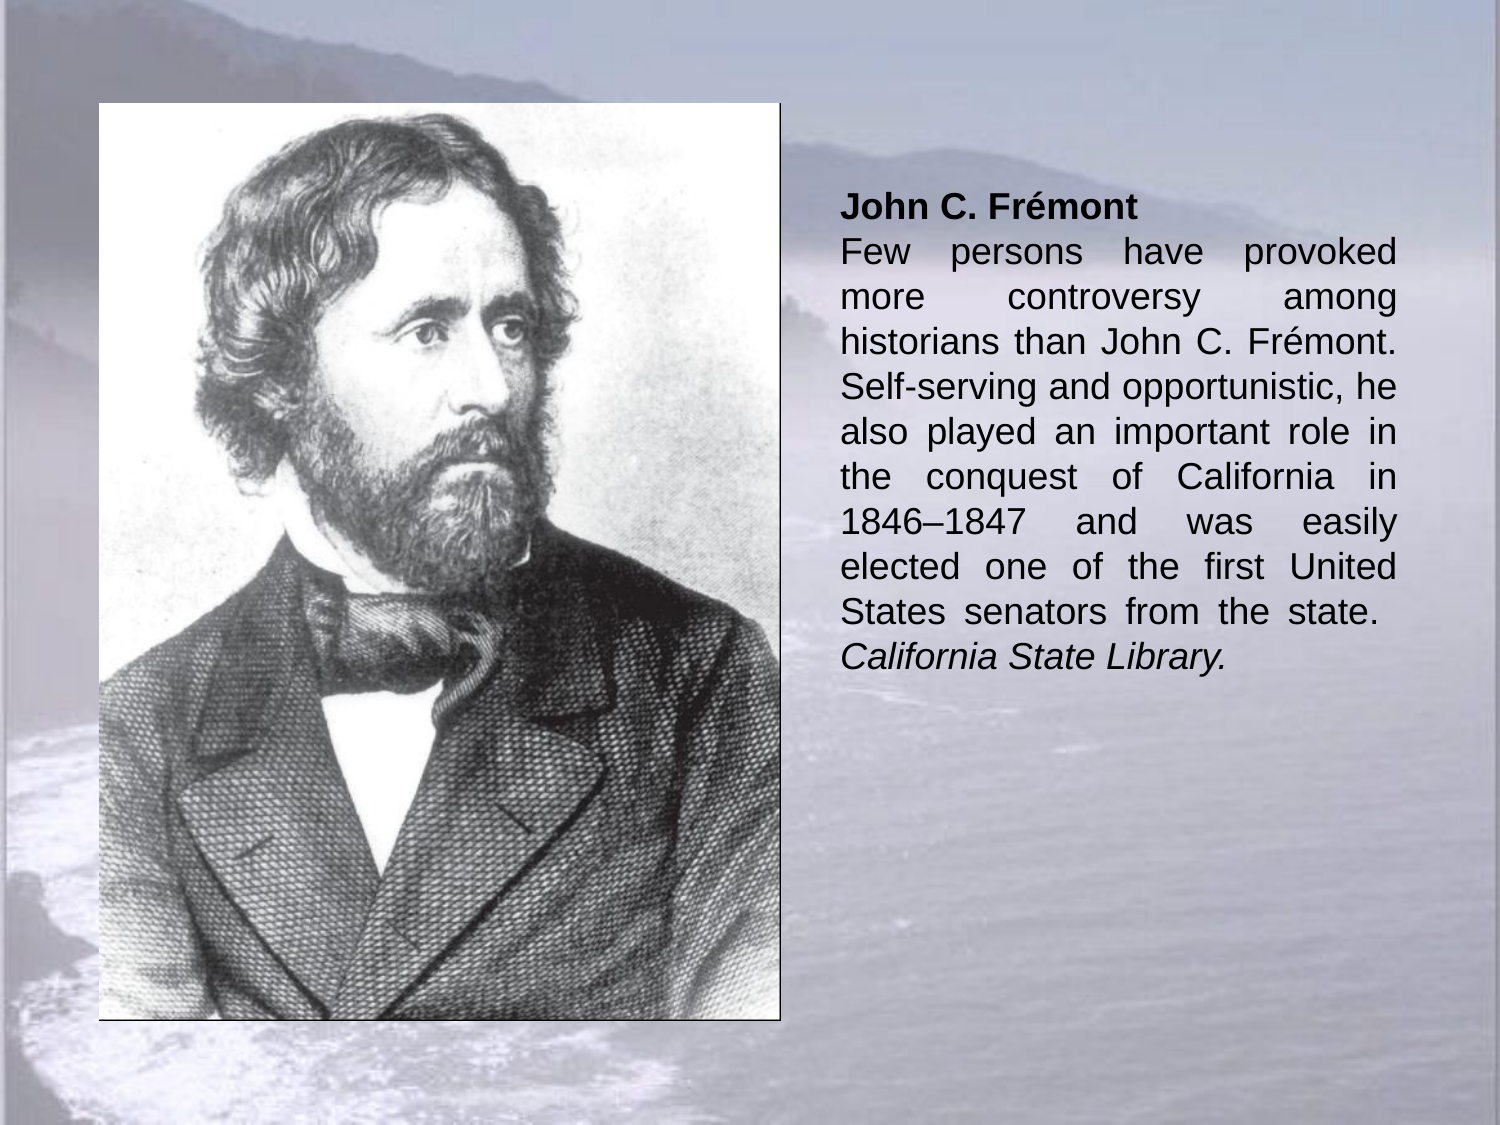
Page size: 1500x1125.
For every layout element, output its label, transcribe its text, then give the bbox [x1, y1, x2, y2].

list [99, 103, 781, 1022]
text_box John C. Frémont Few persons have provoked more controversy among historians than John C. Frémont. Self-serving and opportunistic, he also played an important role in the conquest of California in 1846–1847 and was easily elected one of the first United States senators from the state. California State Library. [824, 174, 1413, 736]
picture [0, 0, 1500, 1125]
